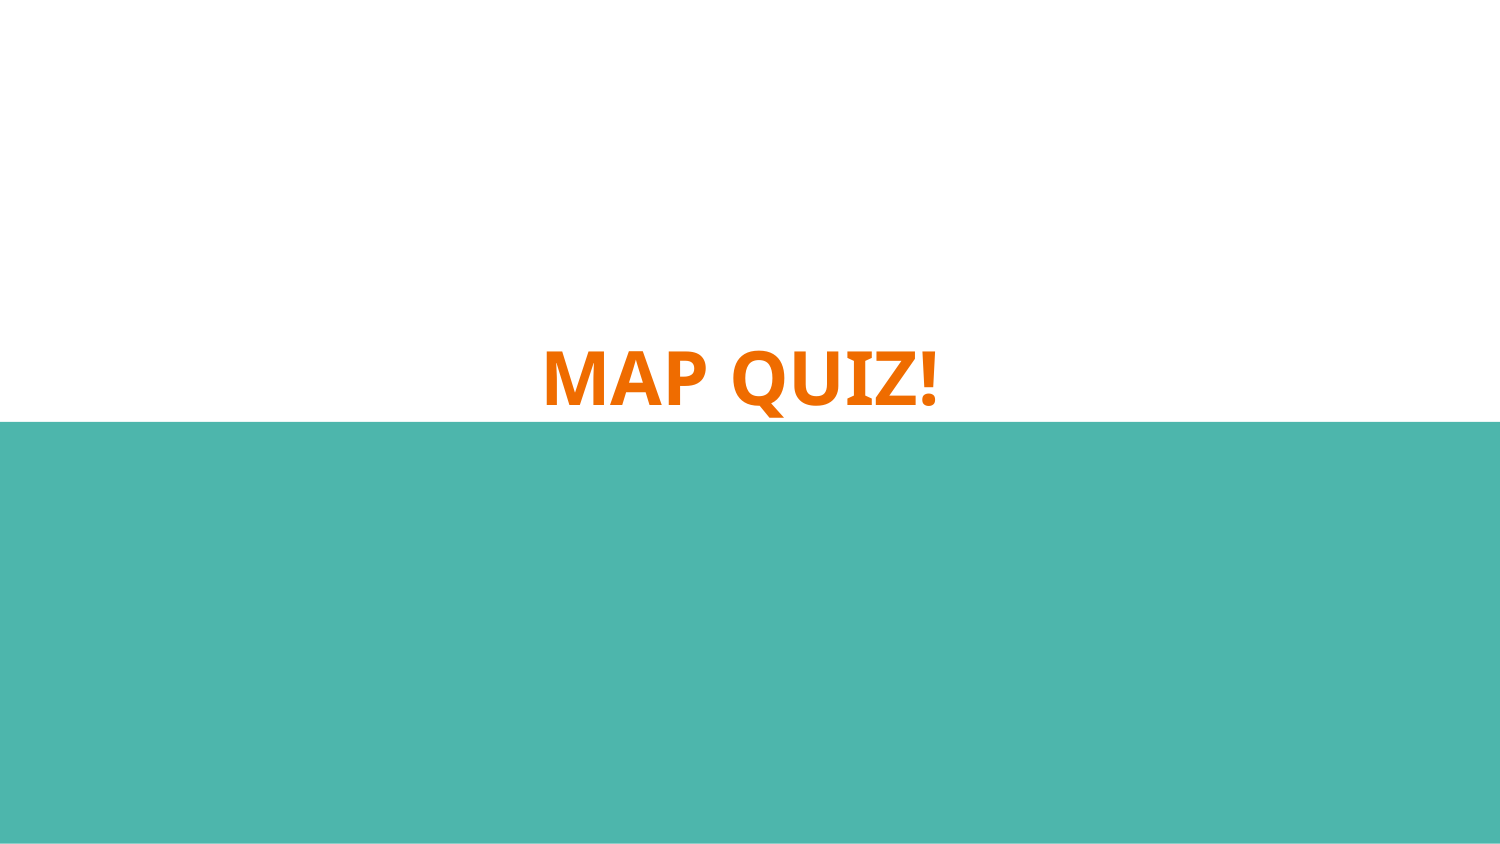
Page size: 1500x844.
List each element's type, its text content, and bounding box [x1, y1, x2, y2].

title MAP QUIZ! [75, 297, 1482, 453]
